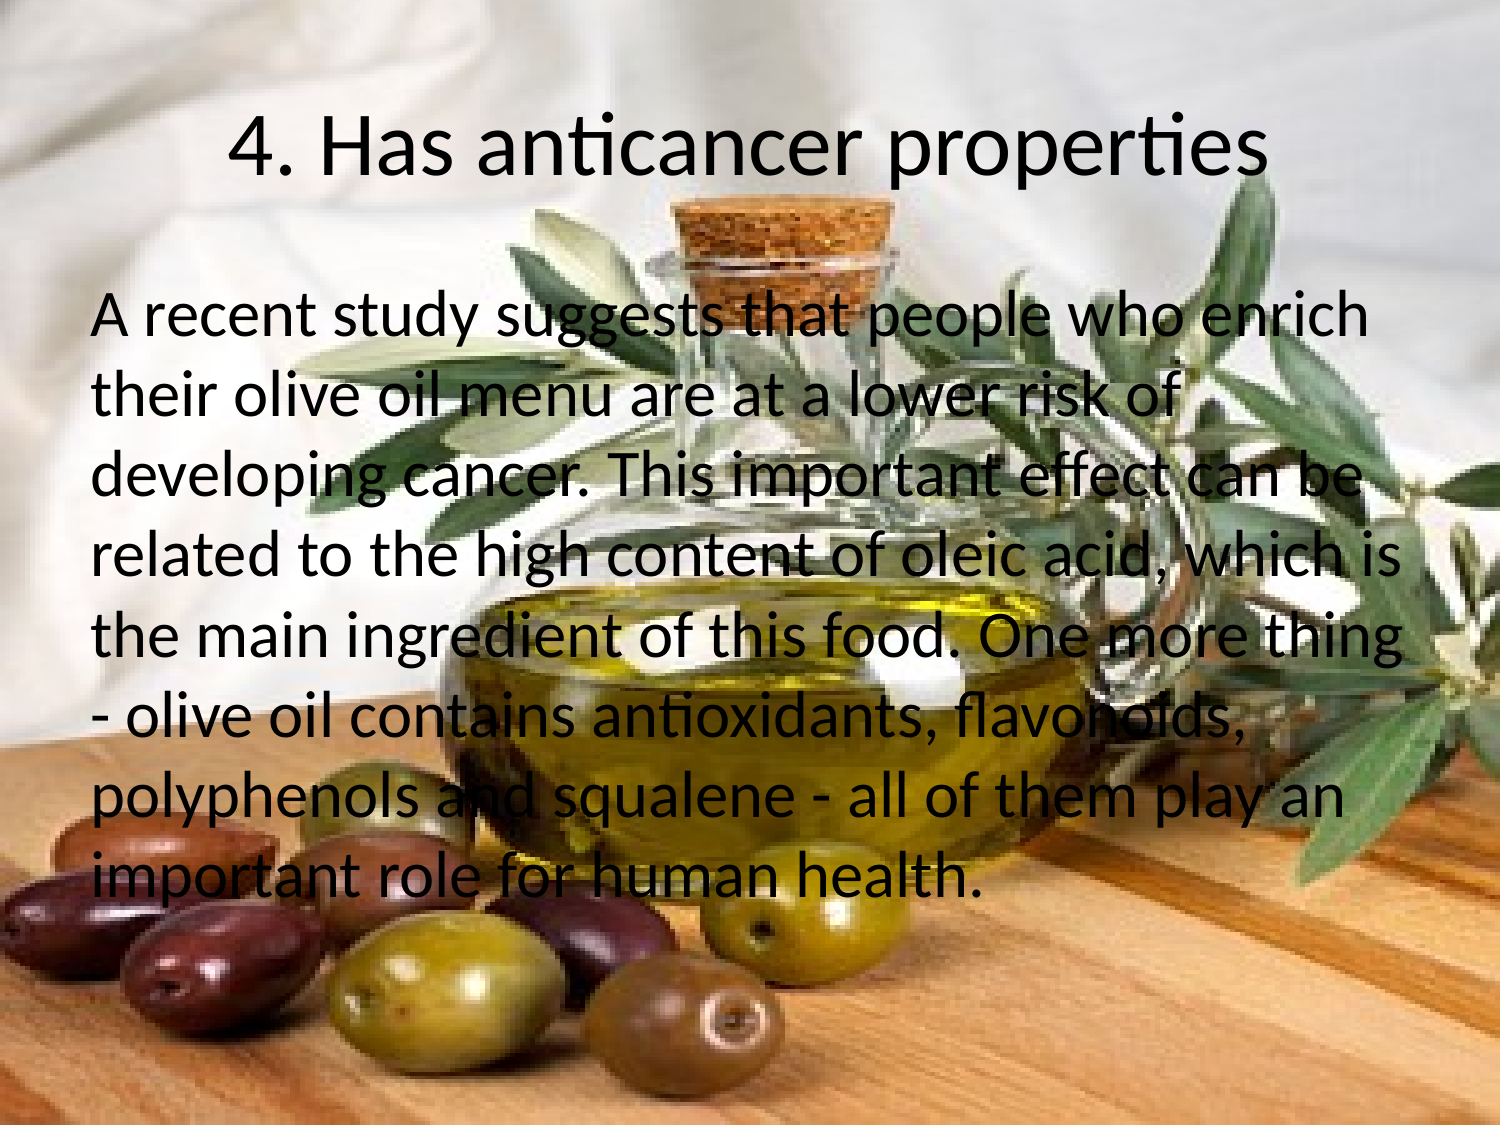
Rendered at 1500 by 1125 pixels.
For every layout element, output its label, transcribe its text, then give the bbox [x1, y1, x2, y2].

list A recent study suggests that people who enrich their olive oil menu are at a lower risk of developing cancer. This important effect can be related to the high content of oleic acid, which is the main ingredient of this food. One more thing - olive oil contains antioxidants, flavonoids, polyphenols and squalene - all of them play an important role for human health. [75, 262, 1425, 1005]
title 4. Has anticancer properties [75, 45, 1425, 233]
picture [0, 0, 1500, 1125]
